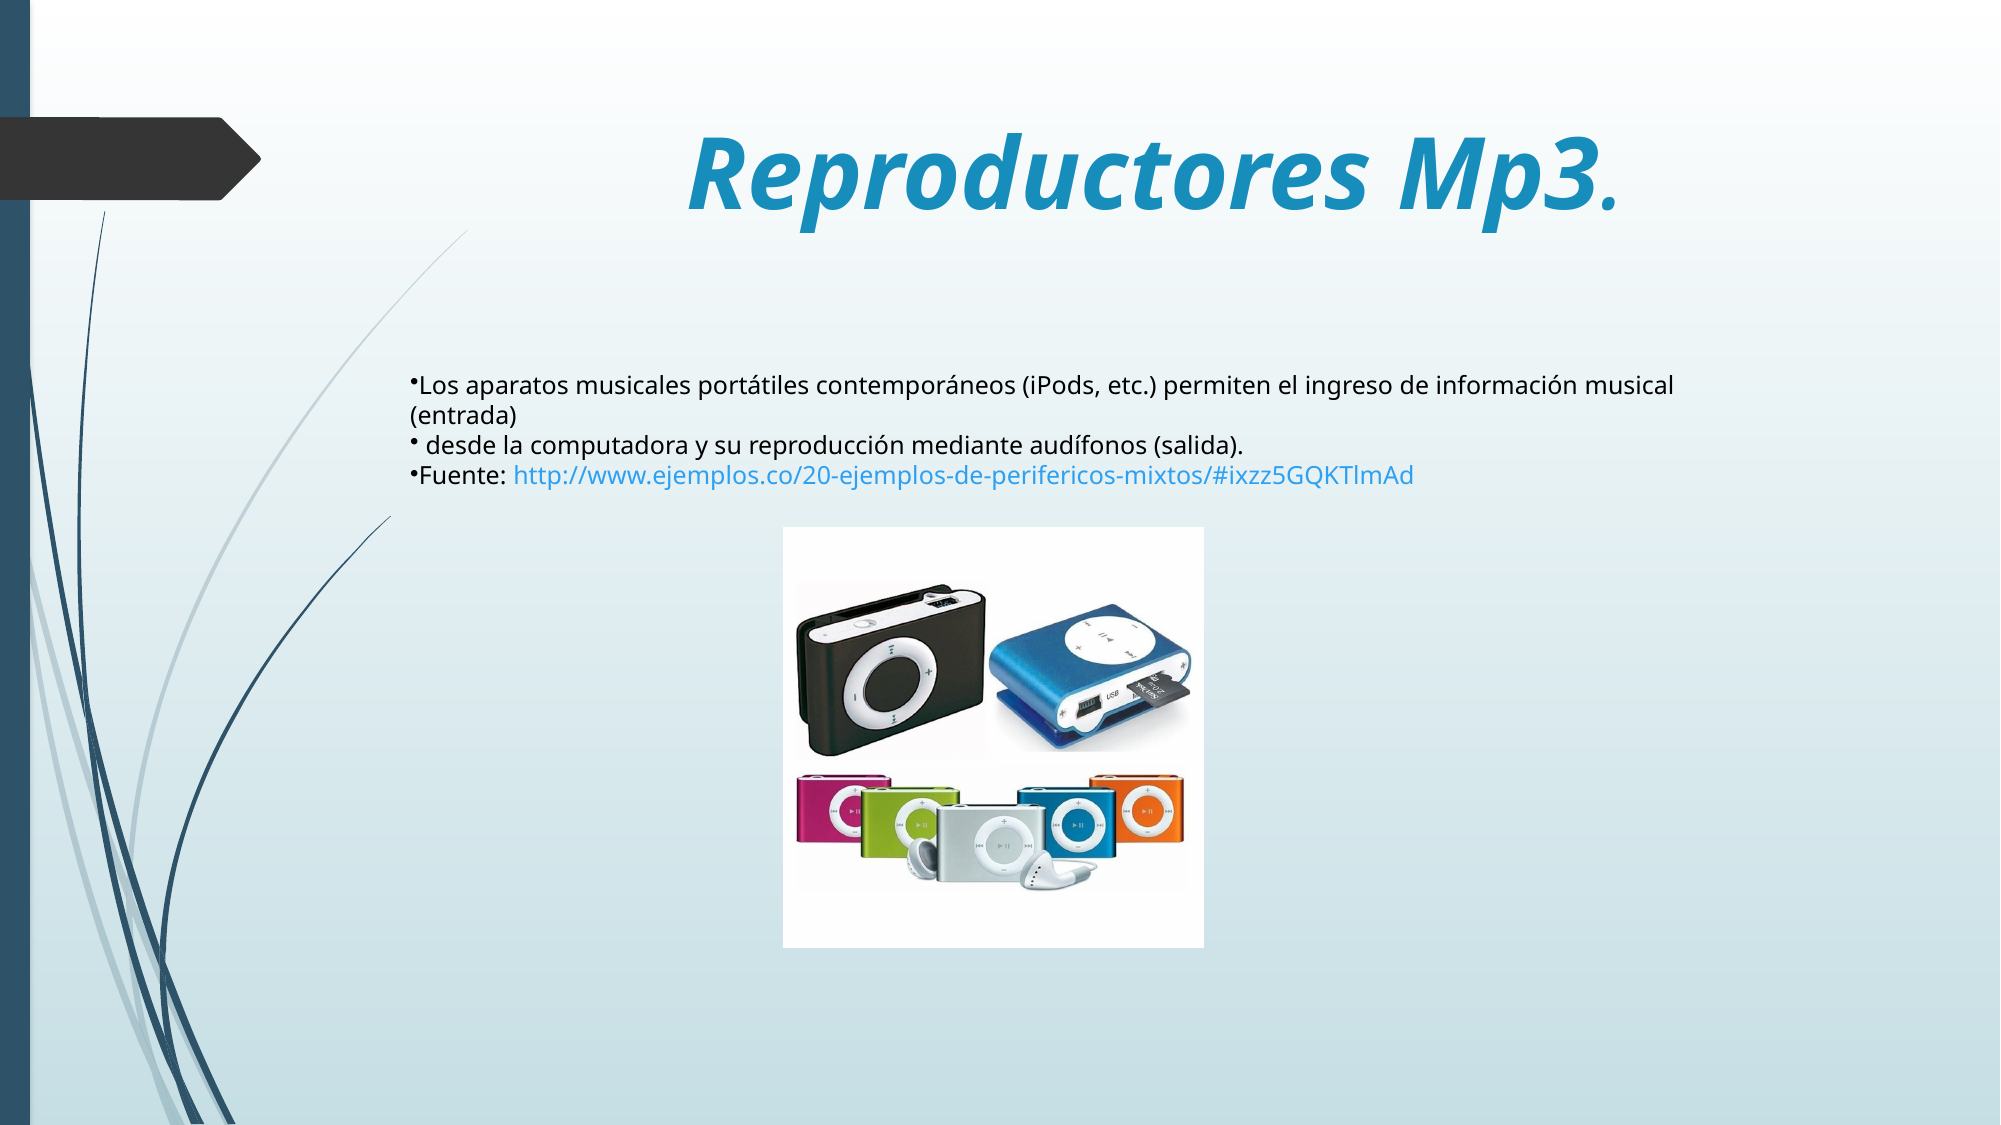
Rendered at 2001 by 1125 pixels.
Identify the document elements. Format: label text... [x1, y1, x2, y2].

title Reproductores Mp3. [425, 102, 1888, 313]
list Los aparatos musicales portátiles contemporáneos (iPods, etc.) permiten el ingreso de información musical (entrada) desde la computadora y su reproducción mediante audífonos (salida). Fuente: http://www.ejemplos.co/20-ejemplos-de-perifericos-mixtos/#ixzz5GQKTlmAd [395, 126, 1739, 780]
picture [783, 527, 1204, 949]
